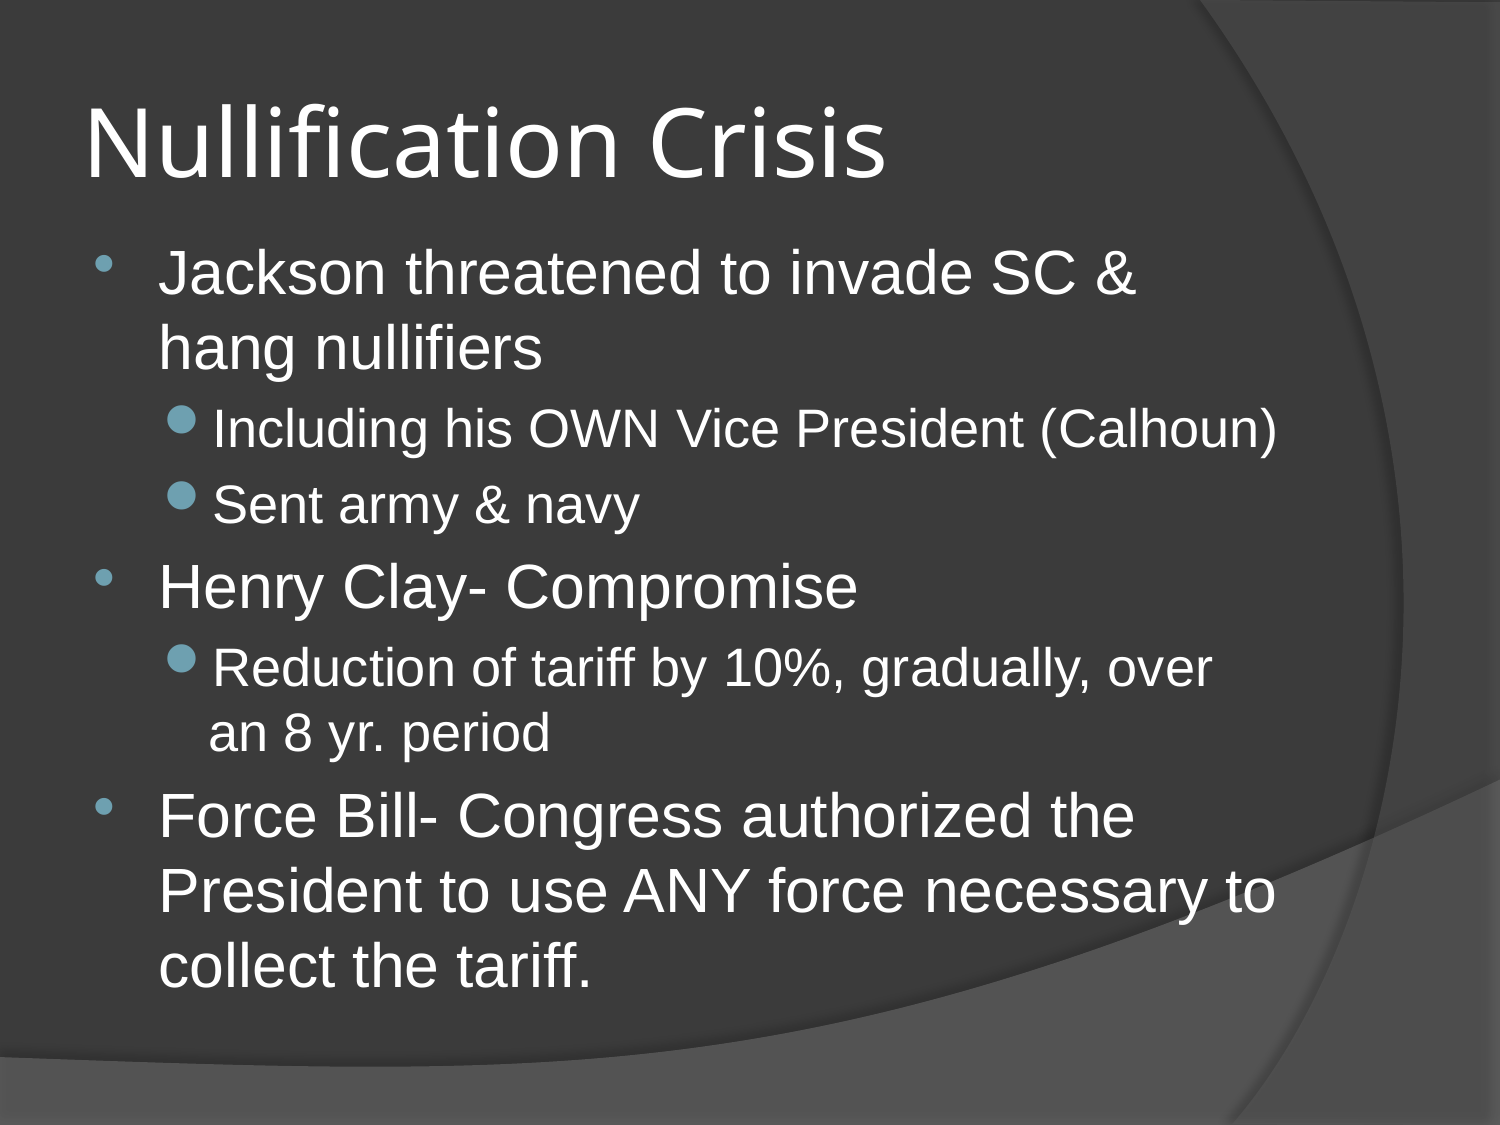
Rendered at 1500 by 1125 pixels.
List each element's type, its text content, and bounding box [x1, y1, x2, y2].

list Jackson threatened to invade SC & hang nullifiers Including his OWN Vice President (Calhoun) Sent army & navy Henry Clay- Compromise Reduction of tariff by 10%, gradually, over an 8 yr. period Force Bill- Congress authorized the President to use ANY force necessary to collect the tariff. [75, 224, 1300, 1088]
title Nullification Crisis [75, 45, 1300, 224]
